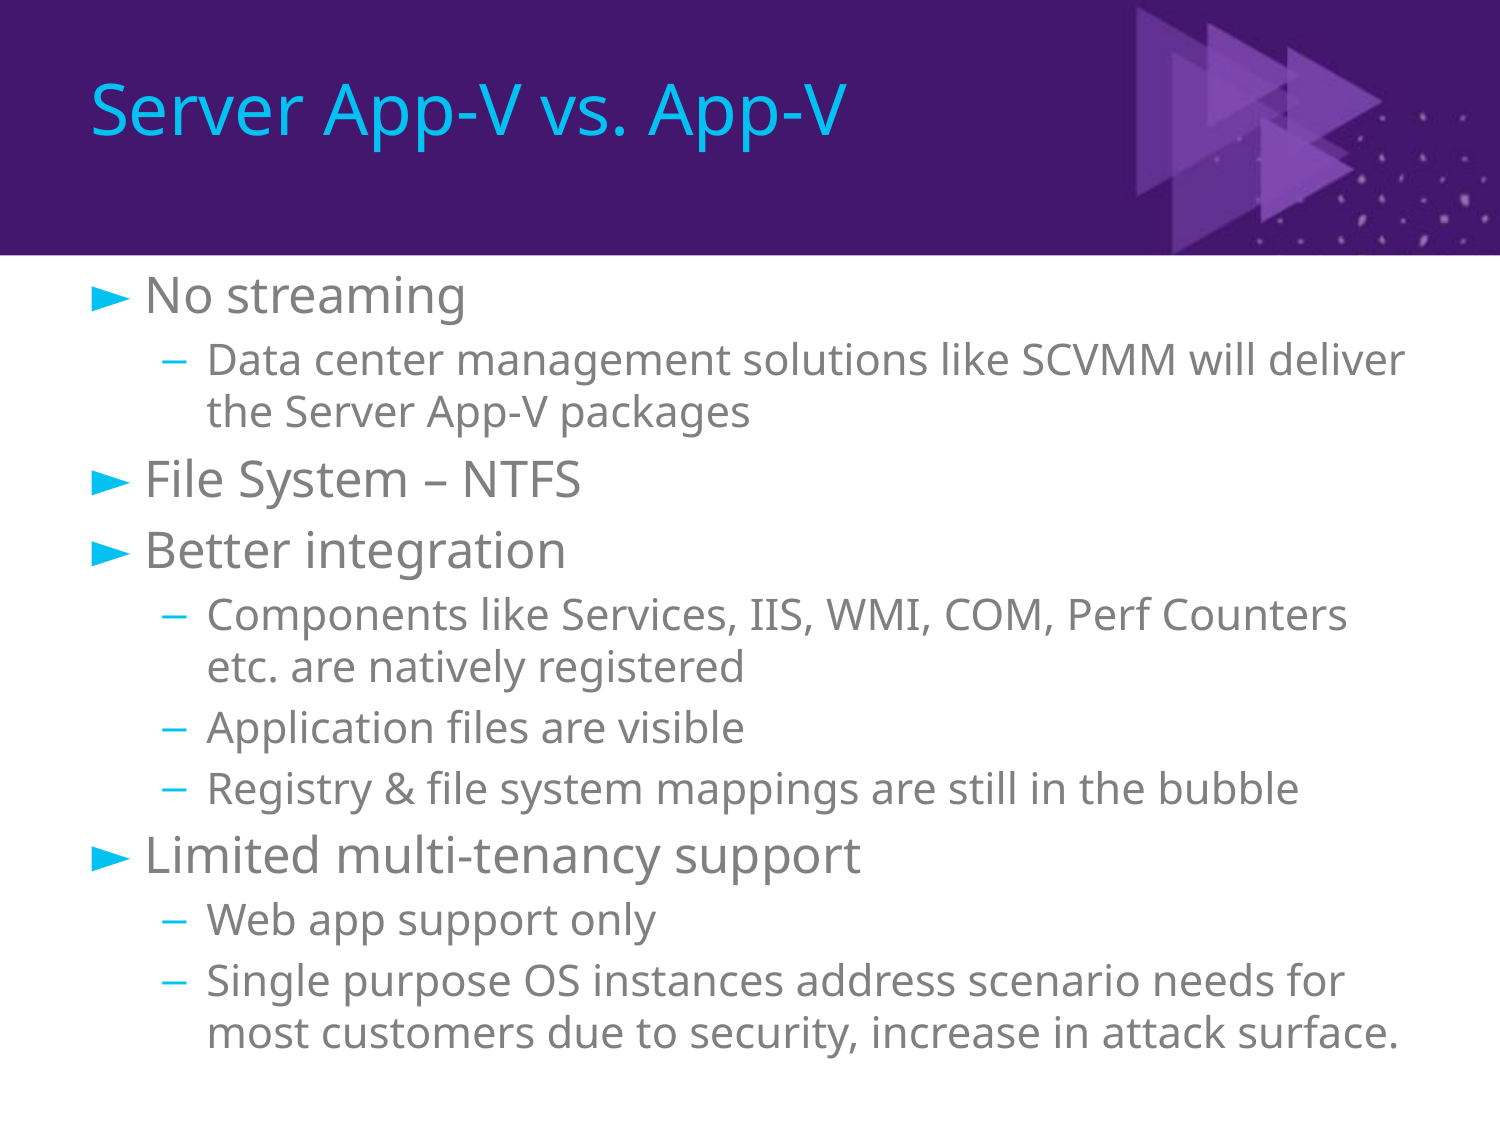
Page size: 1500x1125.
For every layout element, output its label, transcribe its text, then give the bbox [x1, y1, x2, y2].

picture [0, 0, 1500, 255]
title Server App-V vs. App-V [75, 56, 1425, 244]
list No streaming Data center management solutions like SCVMM will deliver the Server App-V packages File System – NTFS Better integration Components like Services, IIS, WMI, COM, Perf Counters etc. are natively registered Application files are visible Registry & file system mappings are still in the bubble Limited multi-tenancy support Web app support only Single purpose OS instances address scenario needs for most customers due to security, increase in attack surface. [76, 255, 1427, 1090]
